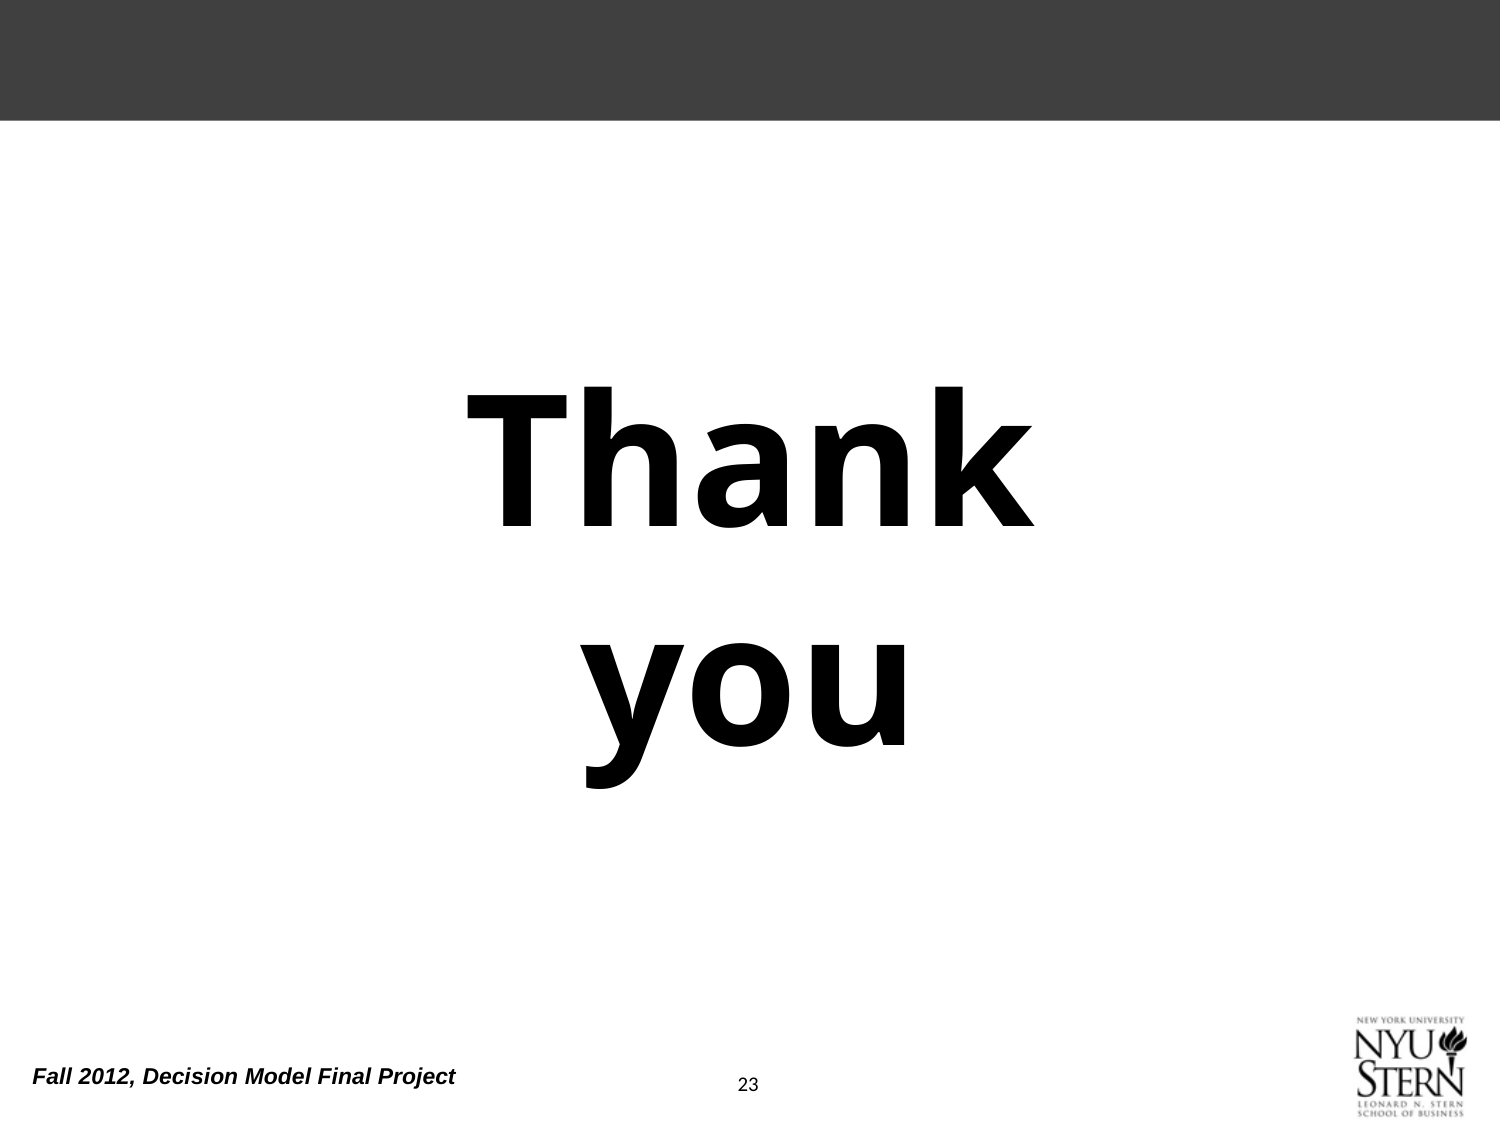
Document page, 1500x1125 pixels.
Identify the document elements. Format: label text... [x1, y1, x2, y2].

picture [1352, 1014, 1468, 1121]
text_box Thank you [269, 312, 1230, 813]
